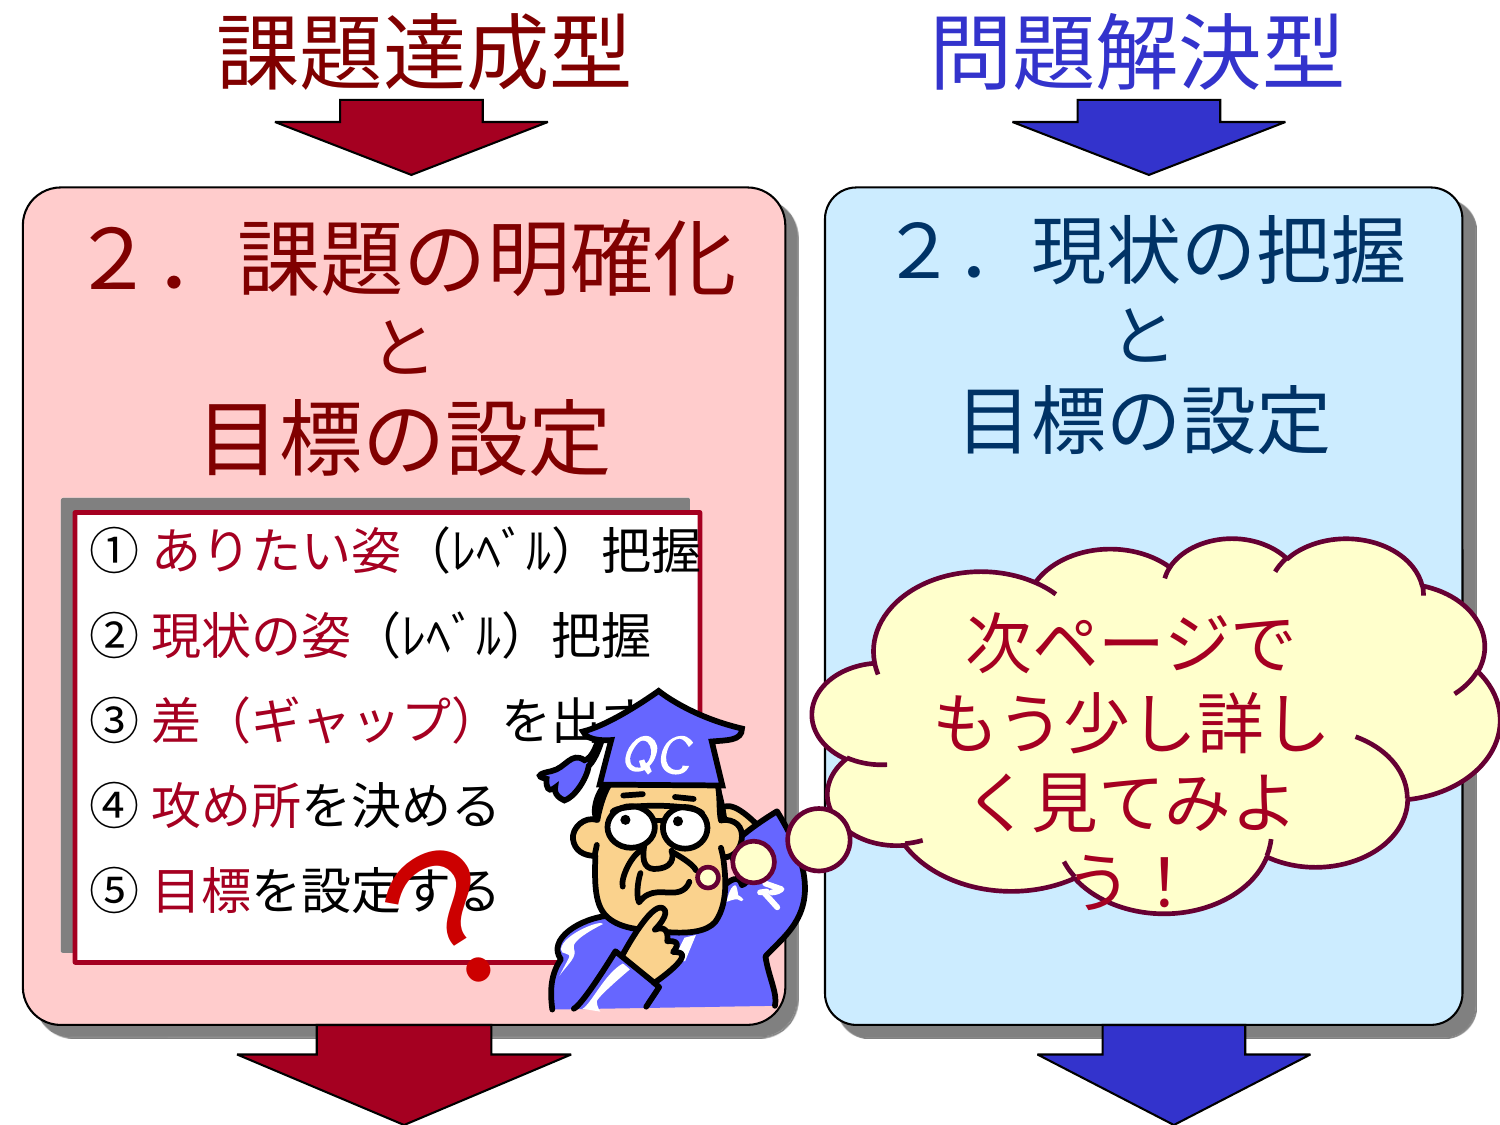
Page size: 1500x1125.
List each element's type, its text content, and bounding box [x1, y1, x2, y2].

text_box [824, 187, 1463, 535]
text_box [824, 1021, 1463, 1125]
text_box [275, 99, 548, 175]
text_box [22, 187, 786, 1125]
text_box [524, 537, 1500, 1013]
text_box [1012, 99, 1286, 175]
text_box 問題解決型 [862, 0, 1413, 100]
text_box 課題達成型 [150, 0, 700, 100]
